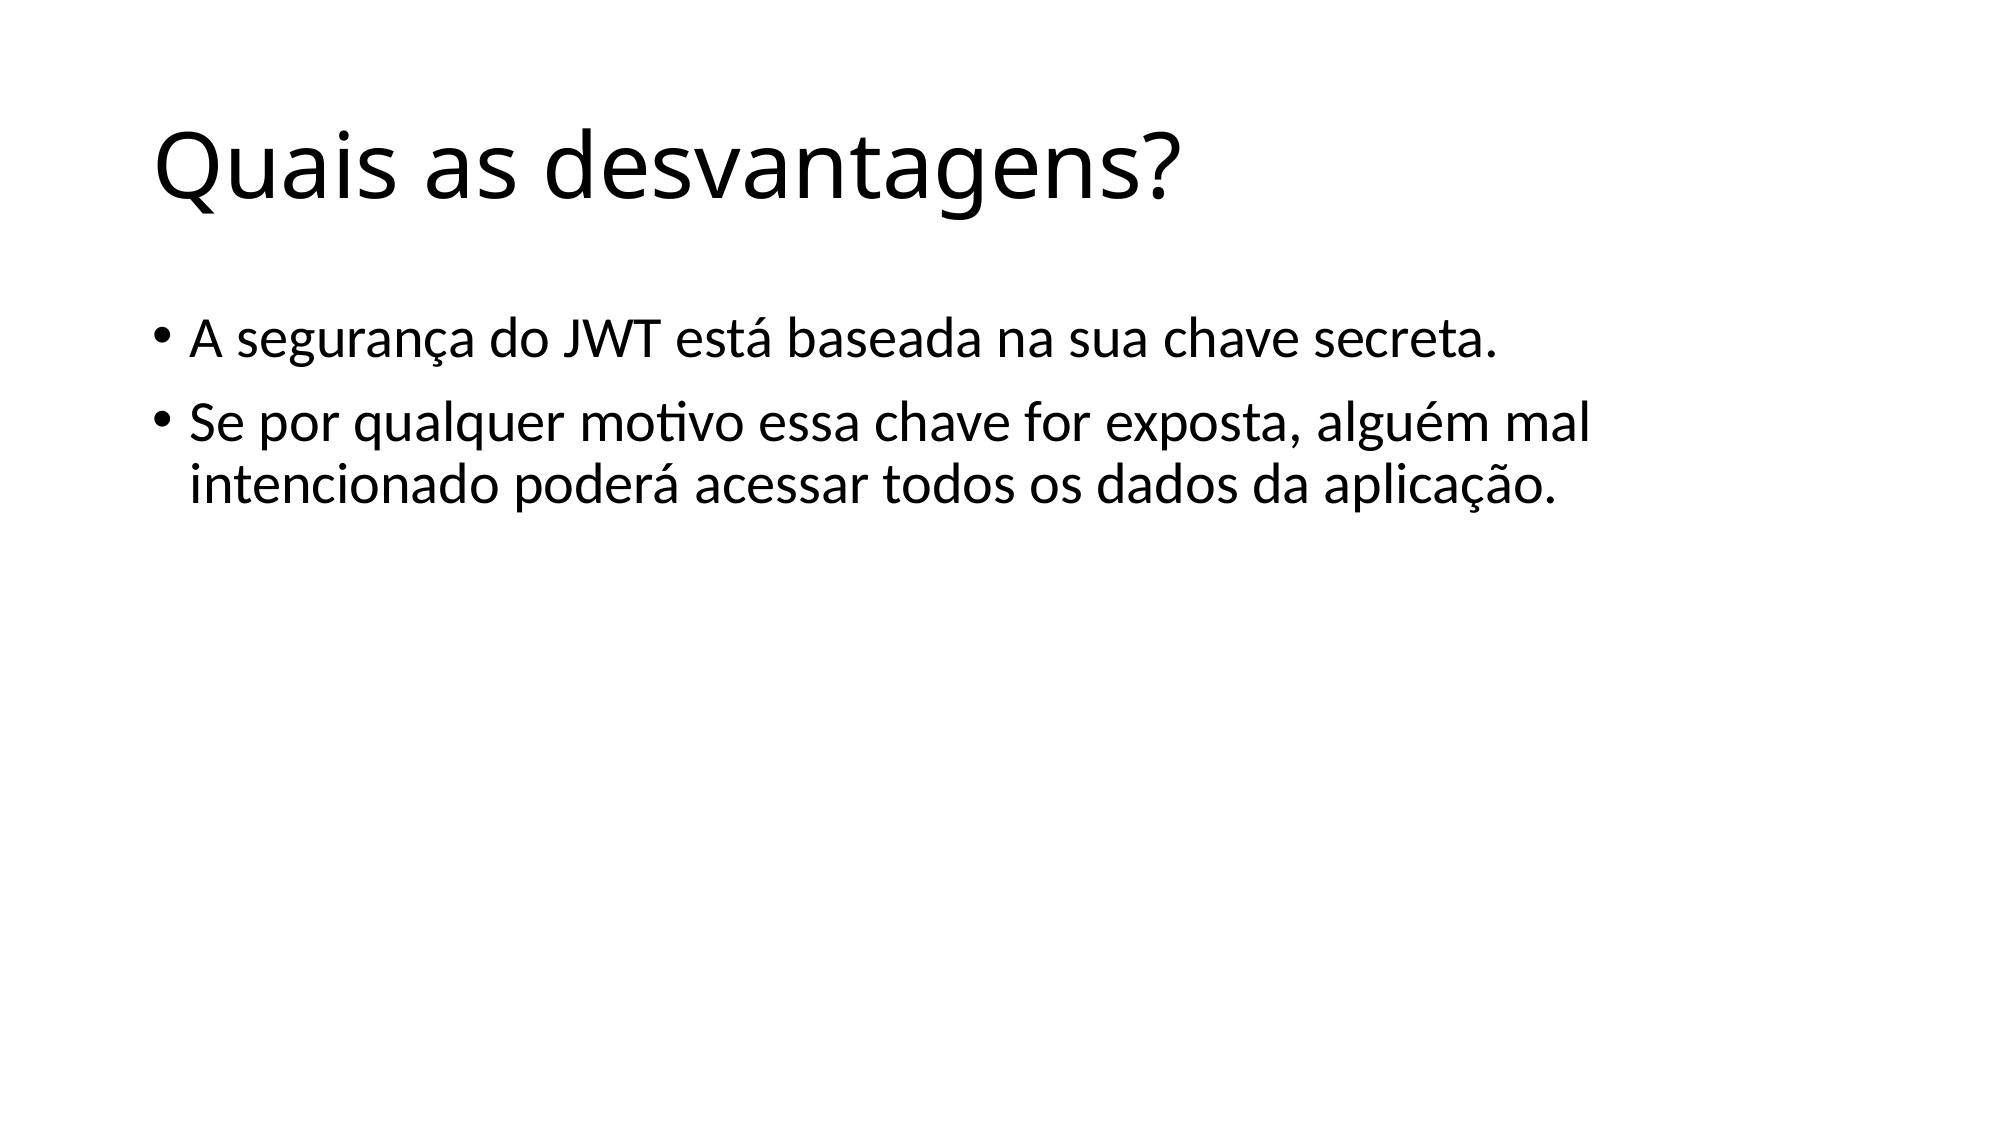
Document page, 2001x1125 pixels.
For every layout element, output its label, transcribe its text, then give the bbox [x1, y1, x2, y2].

title Quais as desvantagens? [137, 59, 1863, 278]
list A segurança do JWT está baseada na sua chave secreta. Se por qualquer motivo essa chave for exposta, alguém mal intencionado poderá acessar todos os dados da aplicação. [137, 299, 1863, 1014]
